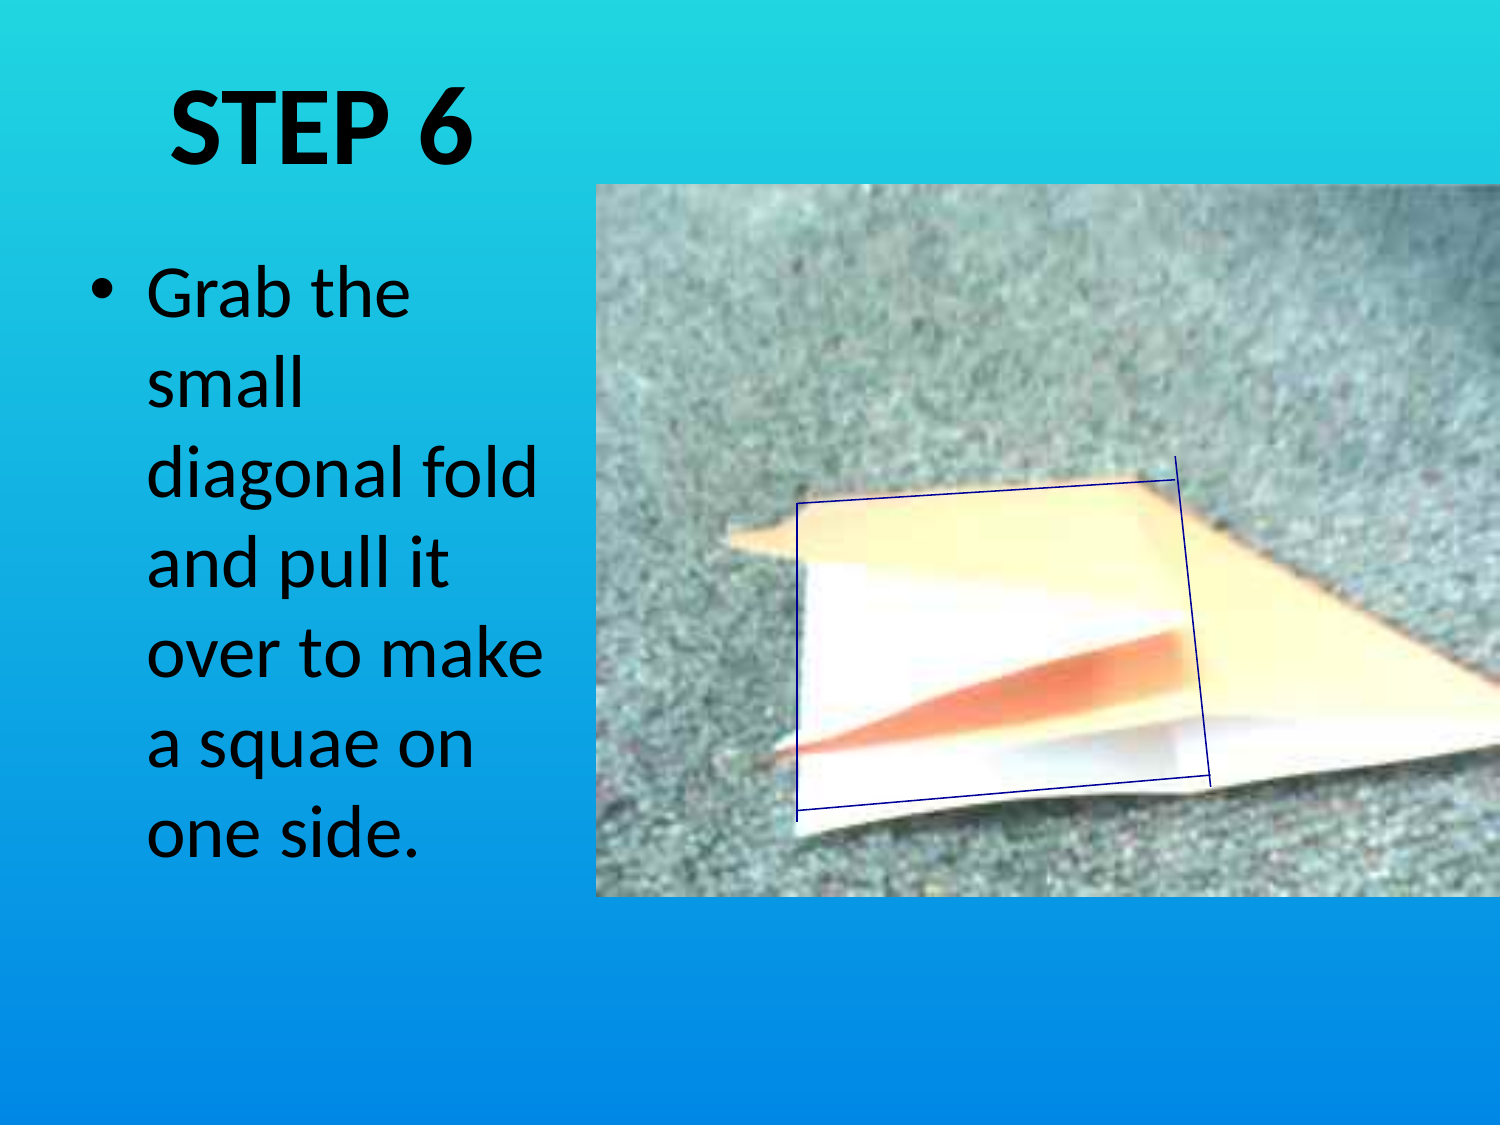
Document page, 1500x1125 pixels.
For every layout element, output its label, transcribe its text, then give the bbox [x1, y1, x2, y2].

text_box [796, 774, 1211, 811]
text_box Grab the small diagonal fold and pull it over to make a squae on one side. [74, 235, 569, 1005]
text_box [1027, 603, 1359, 640]
picture [569, 184, 1500, 902]
text_box STEP 6 [74, 44, 569, 235]
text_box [796, 479, 1176, 504]
